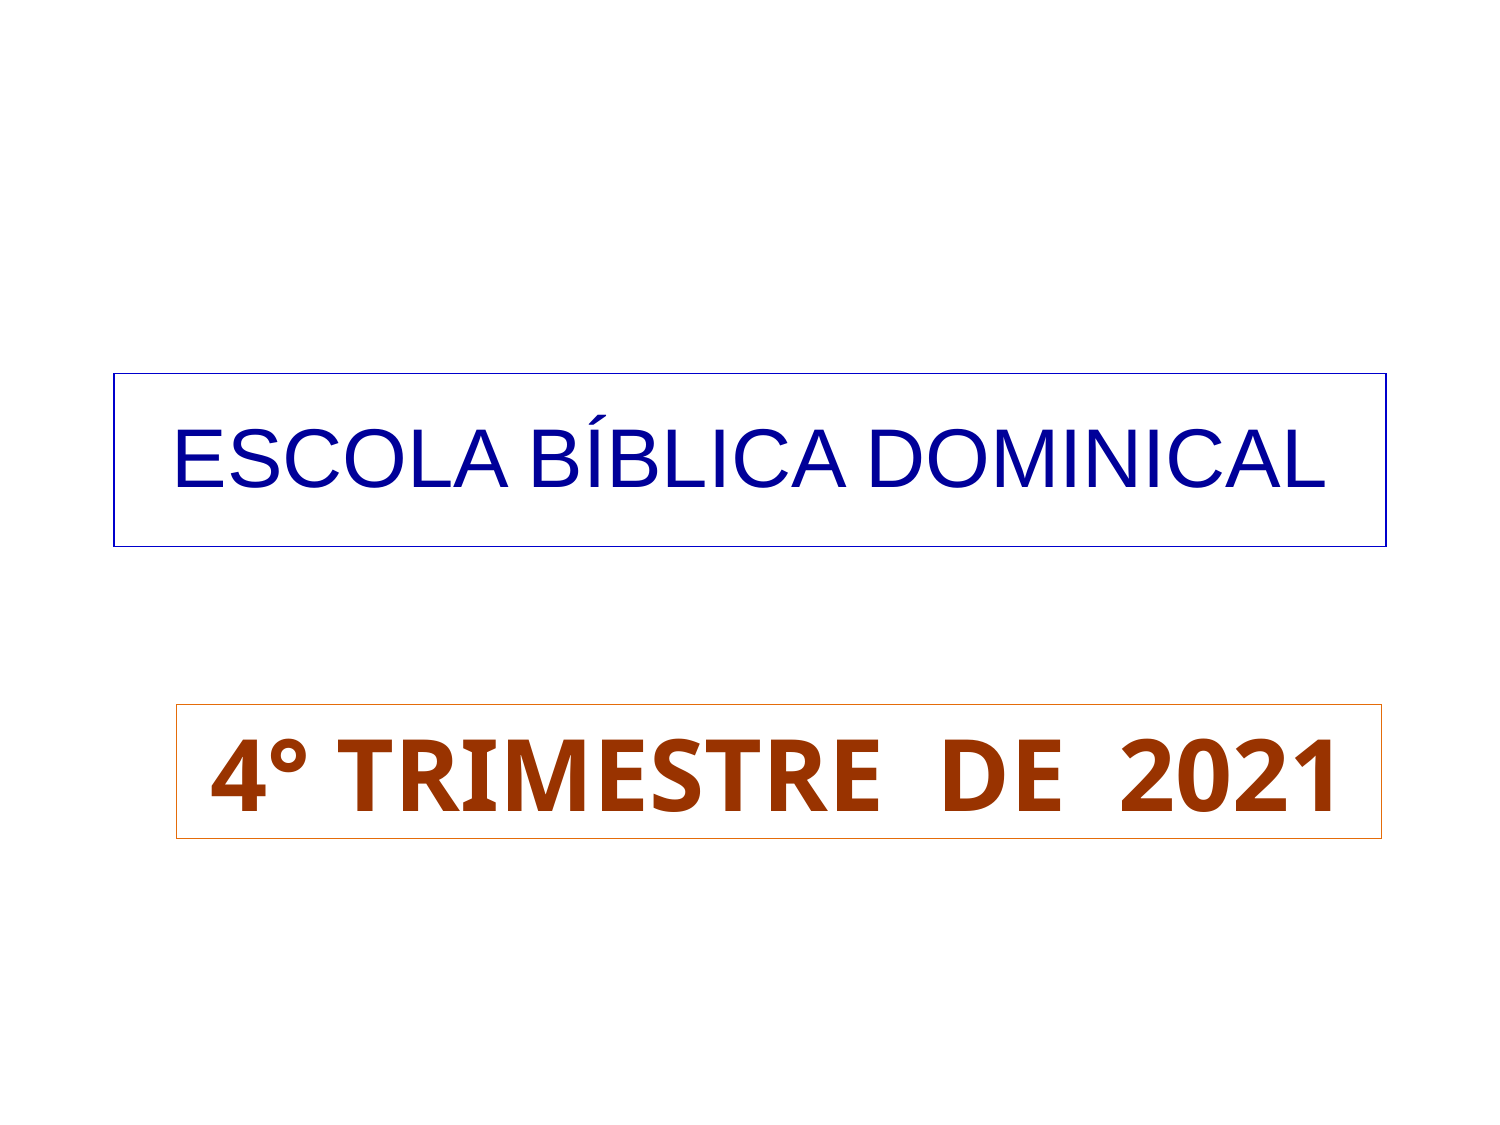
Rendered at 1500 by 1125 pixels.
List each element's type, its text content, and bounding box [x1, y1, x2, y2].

text_box ESCOLA BÍBLICA DOMINICAL [113, 373, 1387, 547]
text_box 4° TRIMESTRE DE 2021 [176, 704, 1382, 839]
